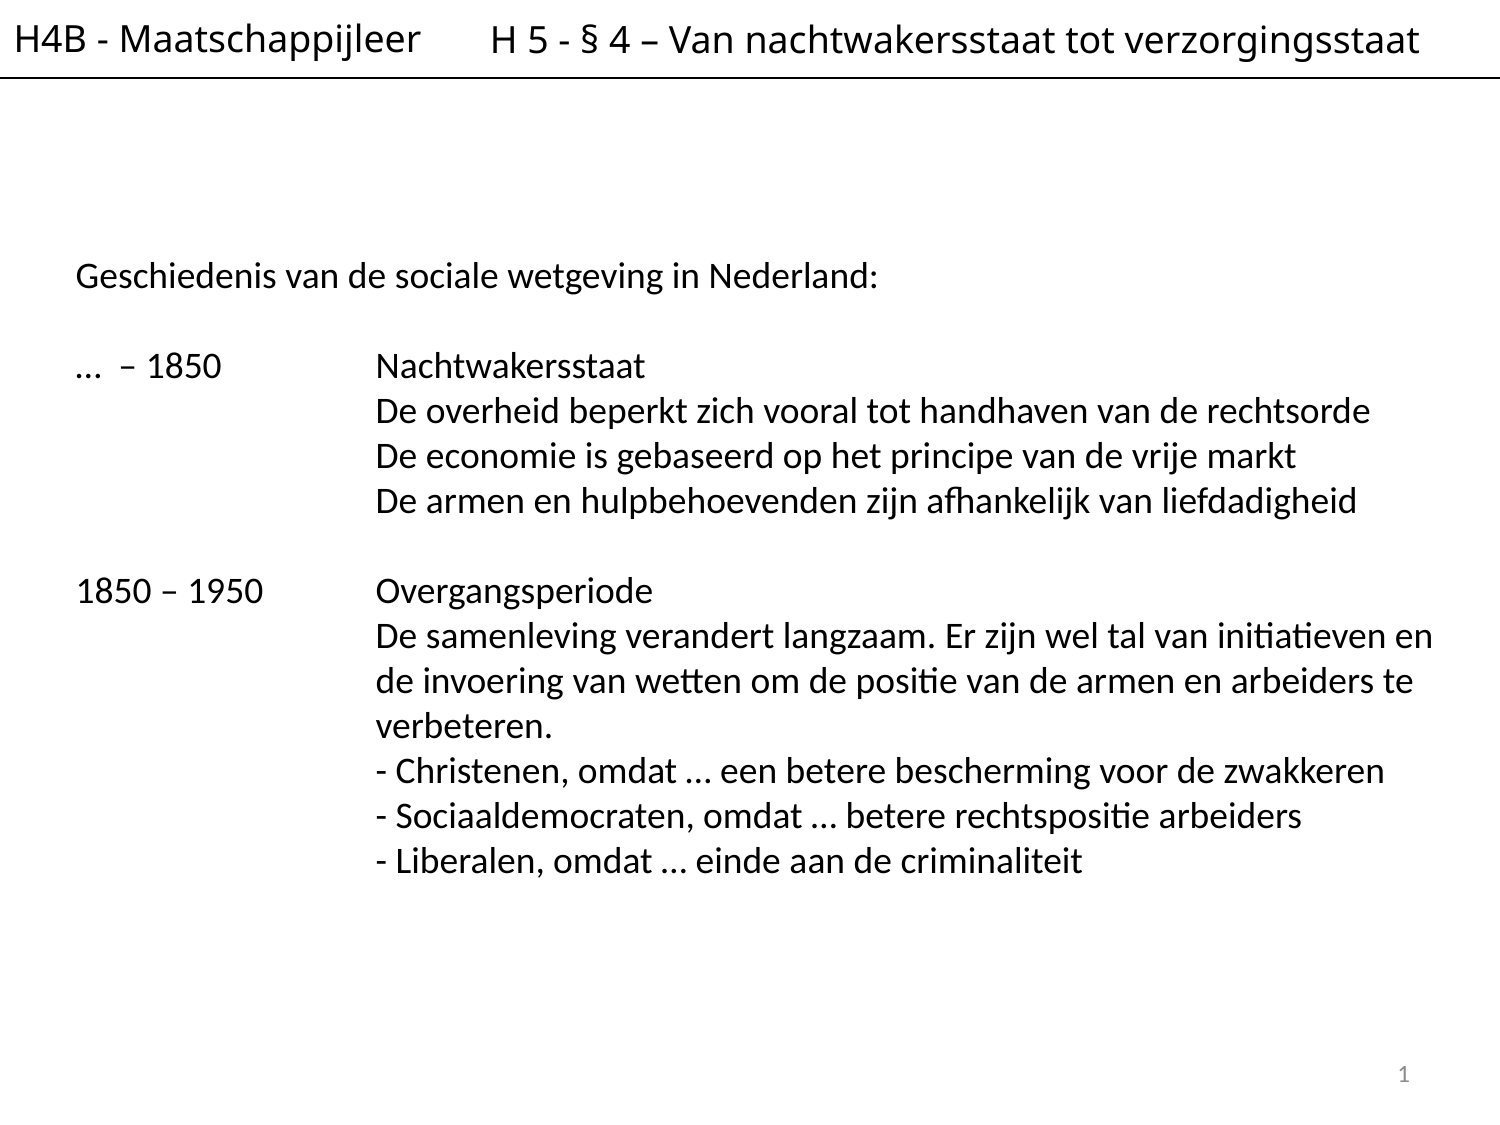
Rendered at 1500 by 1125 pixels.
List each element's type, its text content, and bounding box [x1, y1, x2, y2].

text_box H4B - Maatschappijleer [0, 7, 437, 67]
slide_number 1 [1074, 1042, 1425, 1103]
text_box H 5 - § 4 – Van nachtwakersstaat tot verzorgingsstaat [475, 8, 1436, 68]
text_box Geschiedenis van de sociale wetgeving in Nederland: … – 1850 Nachtwakersstaat De overheid beperkt zich vooral tot handhaven van de rechtsorde De economie is gebaseerd op het principe van de vrije markt De armen en hulpbehoevenden zijn afhankelijk van liefdadigheid 1850 – 1950 Overgangsperiode De samenleving verandert langzaam. Er zijn wel tal van initiatieven en de invoering van wetten om de positie van de armen en arbeiders te verbeteren. - Christenen, omdat … een betere bescherming voor de zwakkeren - Sociaaldemocraten, omdat … betere rechtspositie arbeiders - Liberalen, omdat … einde aan de criminaliteit [60, 243, 1450, 889]
